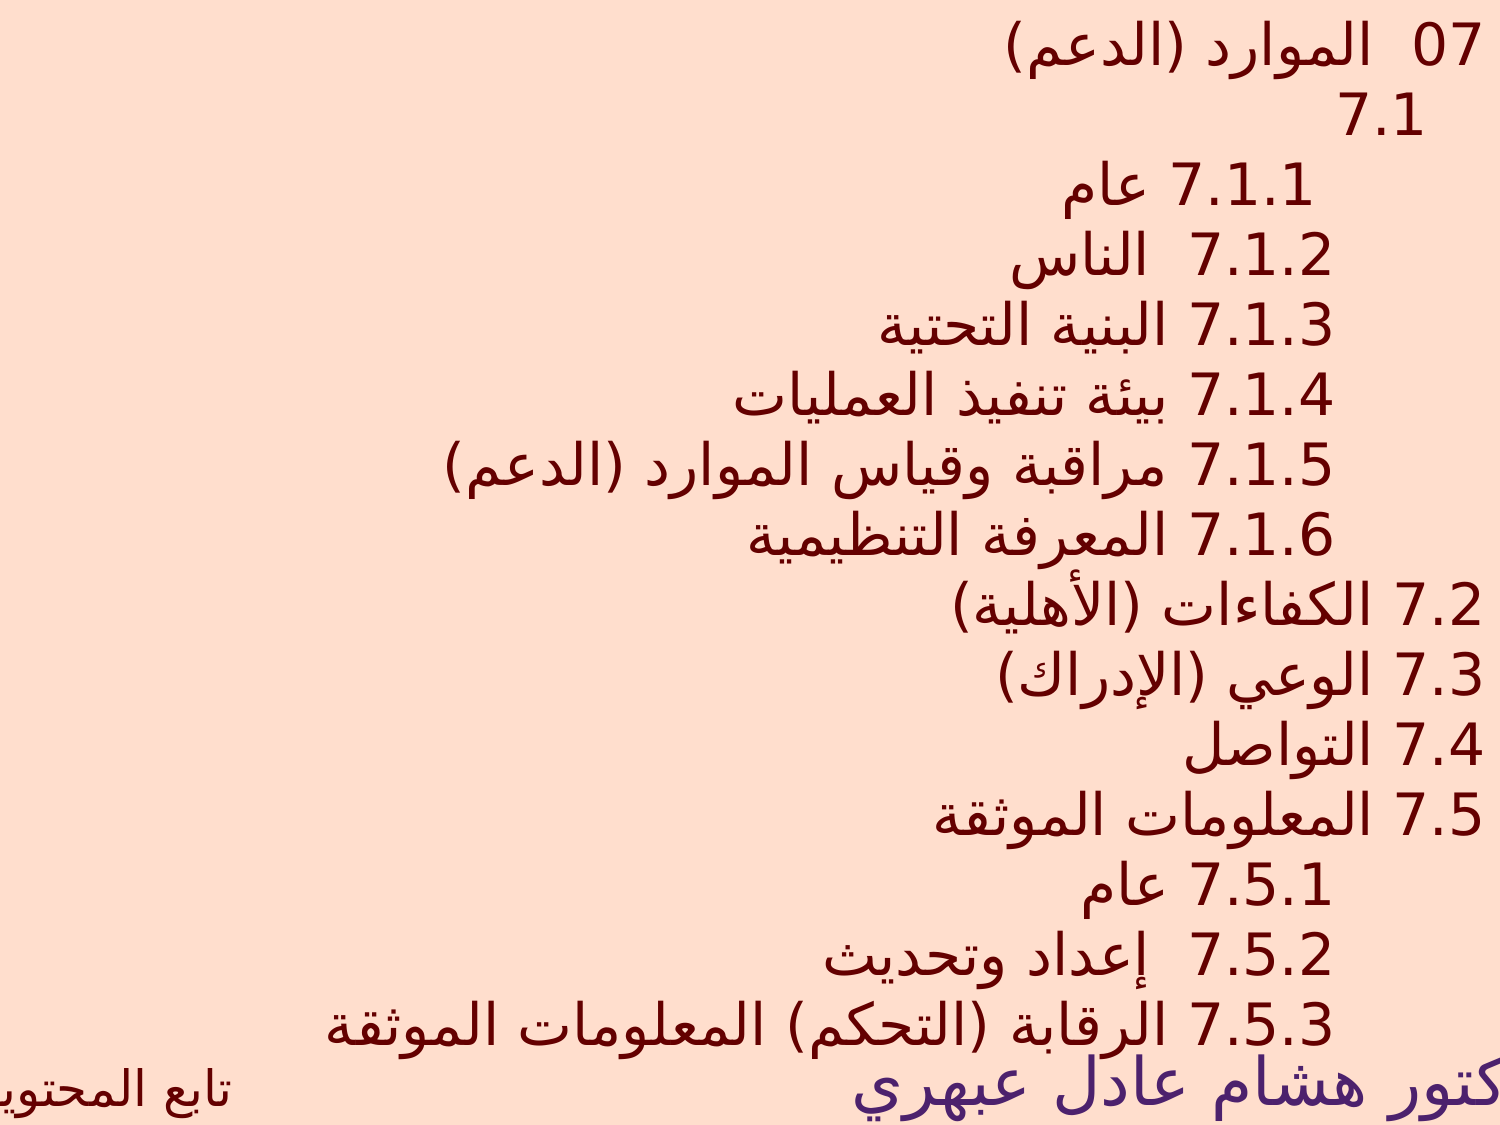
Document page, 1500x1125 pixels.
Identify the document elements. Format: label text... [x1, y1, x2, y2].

text_box [0, 1065, 836, 1125]
text_box 07 الموارد (الدعم) 7.1 7.1.1 عام 7.1.2 الناس 7.1.3 البنية التحتية 7.1.4 بيئة تنفيذ العمليات 7.1.5 مراقبة وقياس الموارد (الدعم) 7.1.6 المعرفة التنظيمية 7.2 الكفاءات (الأهلية) 7.3 الوعي (الإدراك) 7.4 التواصل 7.5 المعلومات الموثقة 7.5.1 عام 7.5.2 إعداد وتحديث 7.5.3 الرقابة (التحكم) المعلومات الموثقة [0, 0, 1500, 1065]
text_box الدكتور هشام عادل عبهري [836, 1031, 1500, 1125]
text_box تابع المحتويات [0, 1049, 265, 1124]
